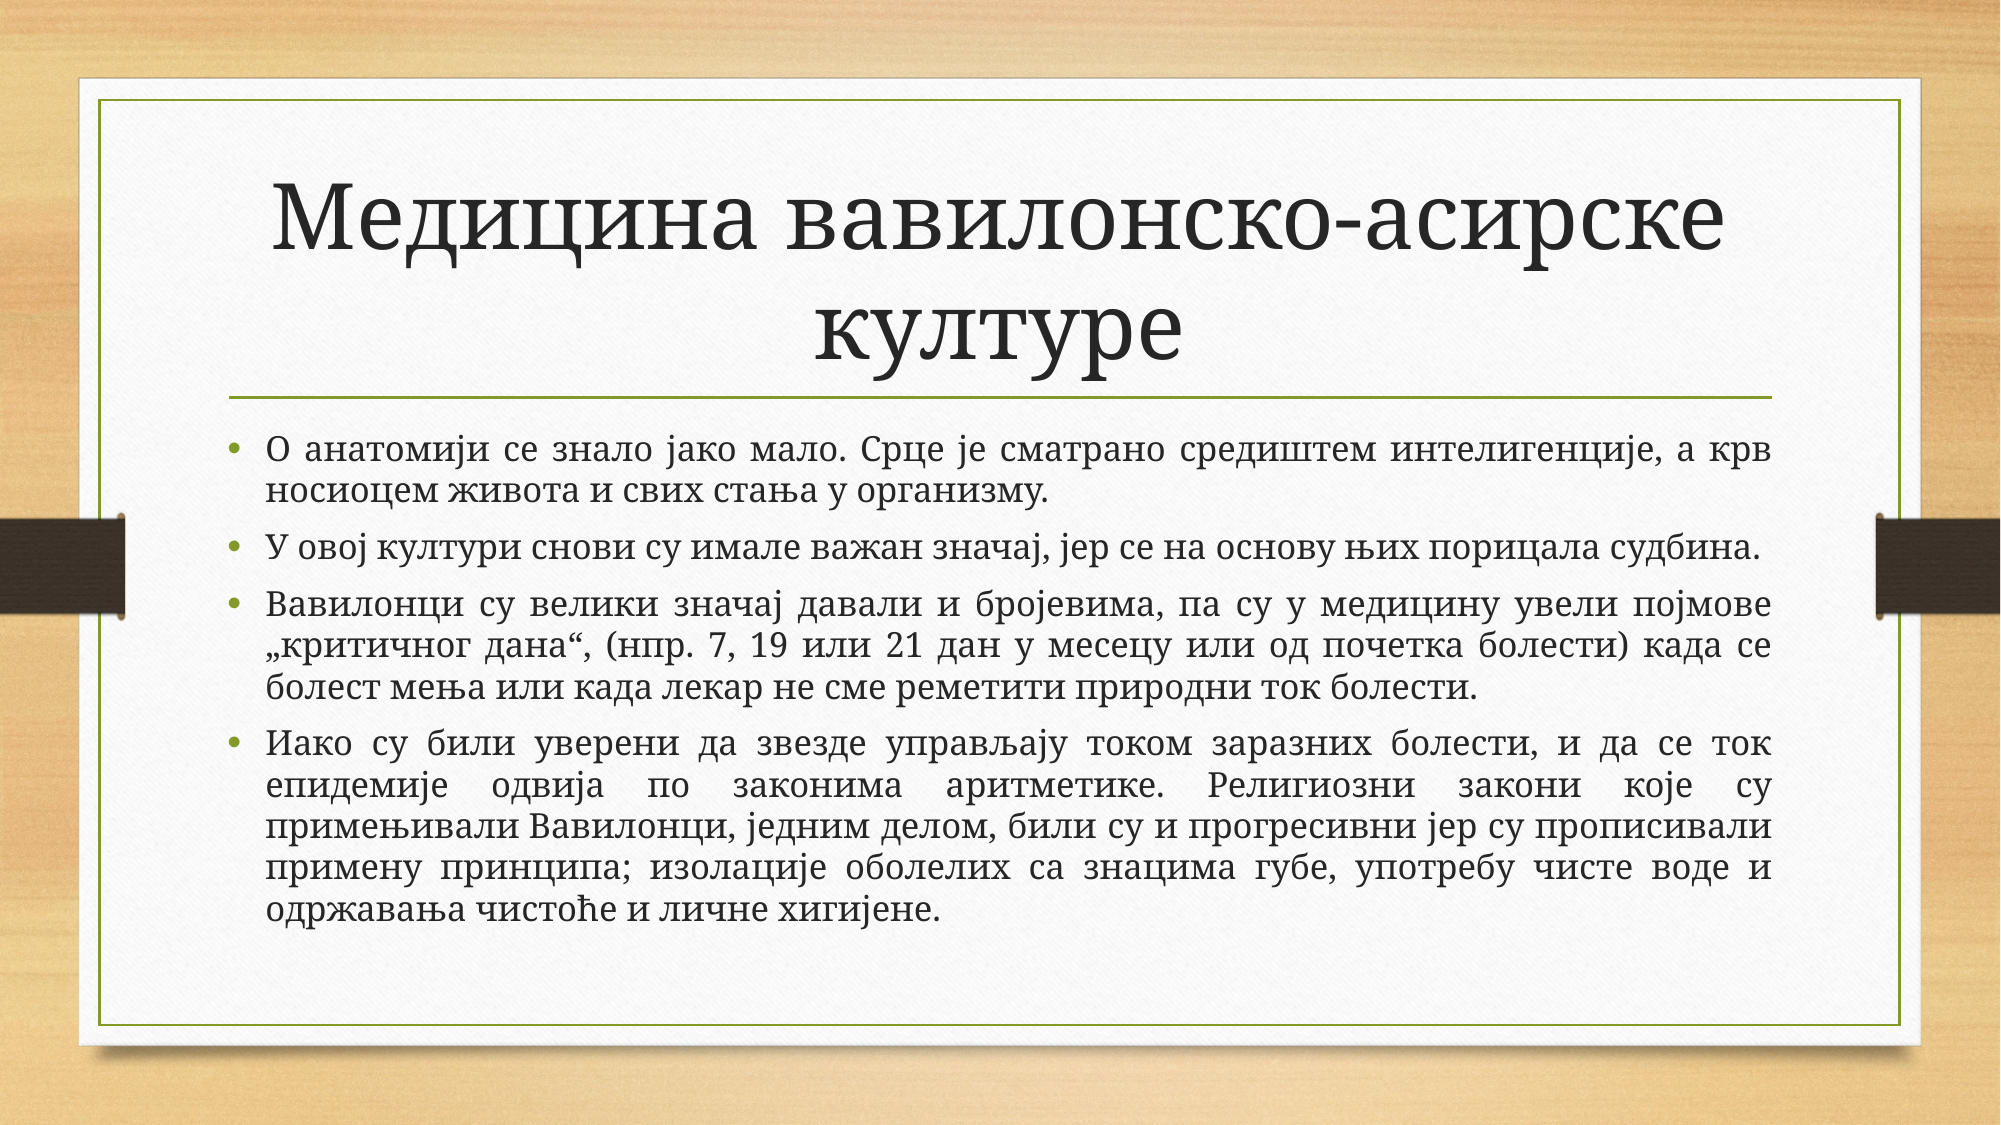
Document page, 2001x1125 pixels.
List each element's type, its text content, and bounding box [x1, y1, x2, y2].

title Медицина вавилонско-асирске културе [212, 161, 1788, 375]
picture [0, 0, 2001, 1125]
list О анатомији се знало јако мало. Срце је сматрано средиштем интелигенције, а крв носиоцем живота и свих стања у организму. У овој култури снови су имале важан значај, јер се на основу њих порицала судбина. Вавилонци су велики значај давали и бројевима, па су у медицину увели појмове „критичног дана“, (нпр. 7, 19 или 21 дан у месецу или од почетка болести) када се болест мења или када лекар не сме реметити природни ток болести. Иако су били уверени да звезде управљају током заразних болести, и да се ток епидемије одвија по законима аритметике. Религиозни закони које су примењивали Вавилонци, једним делом, били су и прогресивни јер су прописивали примену принципа; изолације оболелих са знацима губе, употребу чисте воде и одржавања чистоће и личне хигијене. [212, 419, 1788, 964]
